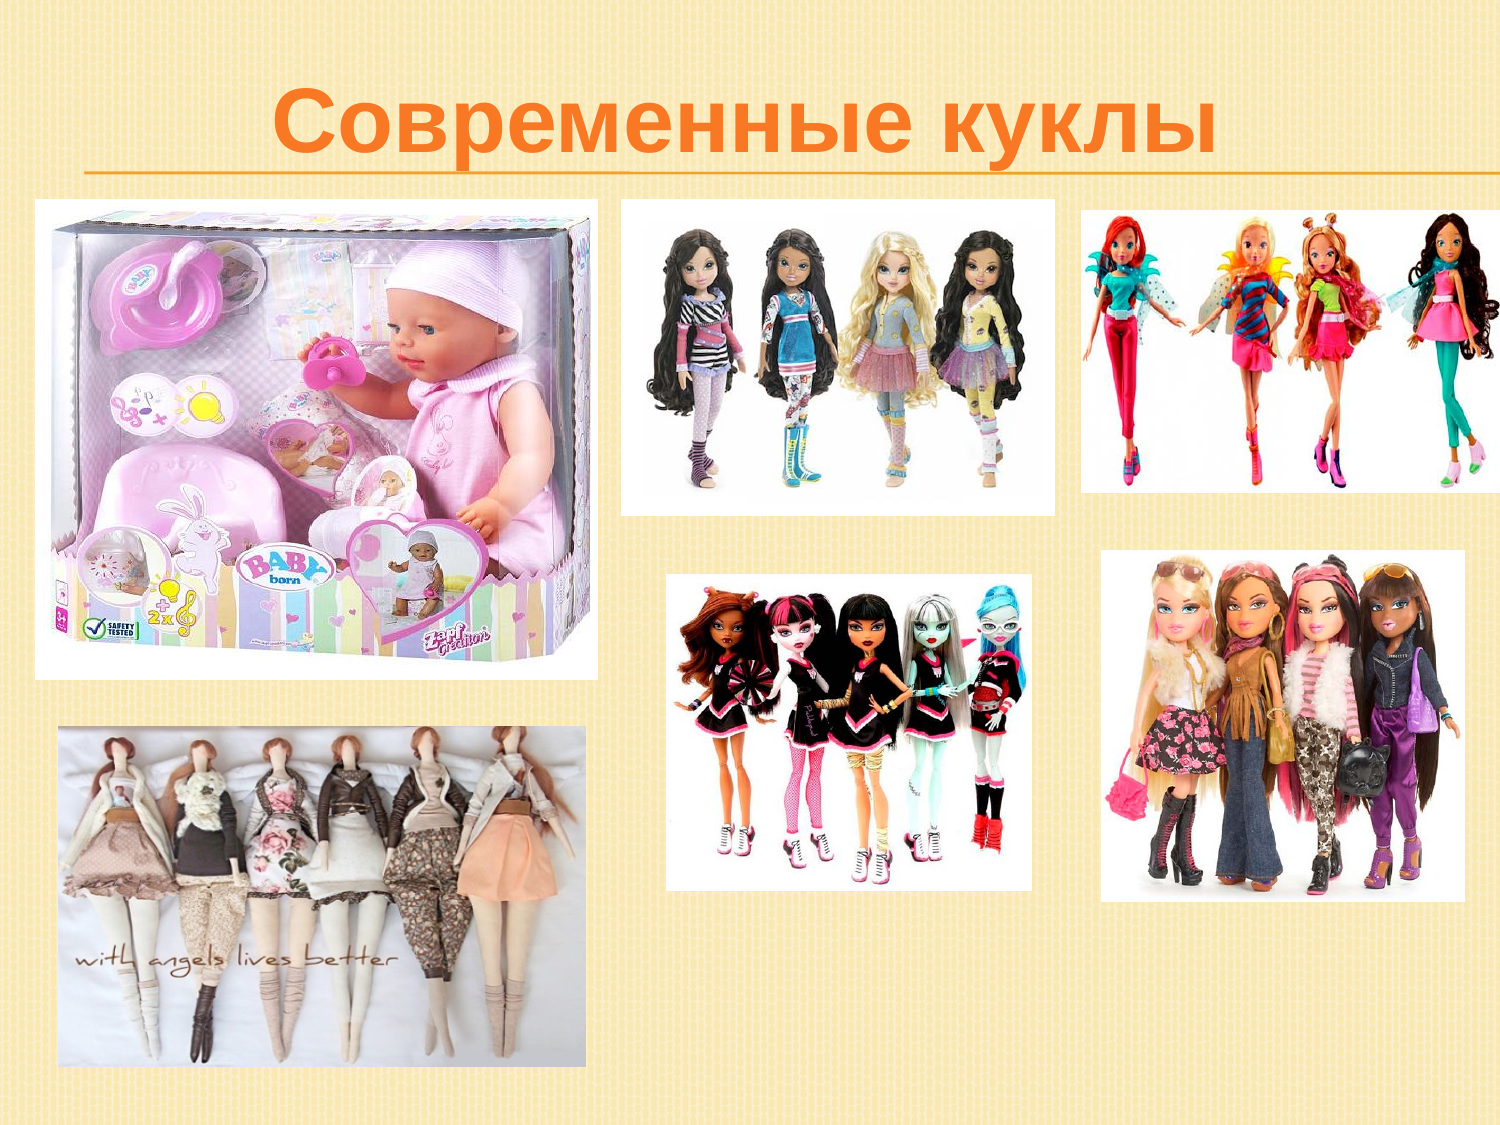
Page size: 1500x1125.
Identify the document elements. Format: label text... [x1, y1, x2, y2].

picture [620, 198, 1055, 516]
picture [58, 726, 587, 1067]
picture [1101, 550, 1466, 902]
picture [1080, 210, 1500, 493]
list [34, 198, 598, 680]
title Современные куклы [75, 46, 1418, 185]
picture [665, 573, 1032, 891]
